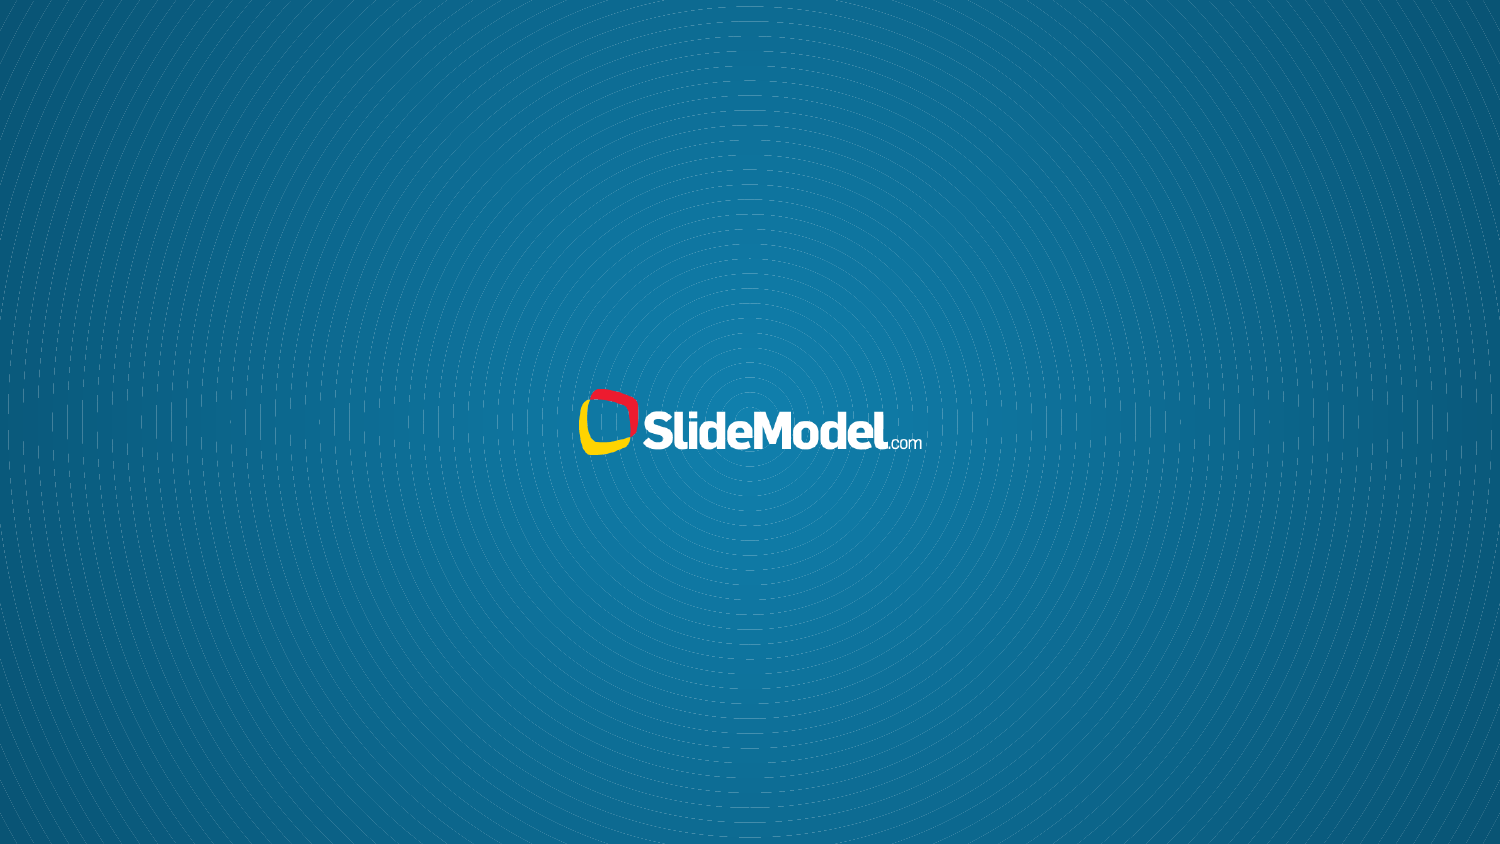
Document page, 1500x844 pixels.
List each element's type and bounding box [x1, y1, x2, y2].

picture [578, 389, 922, 455]
